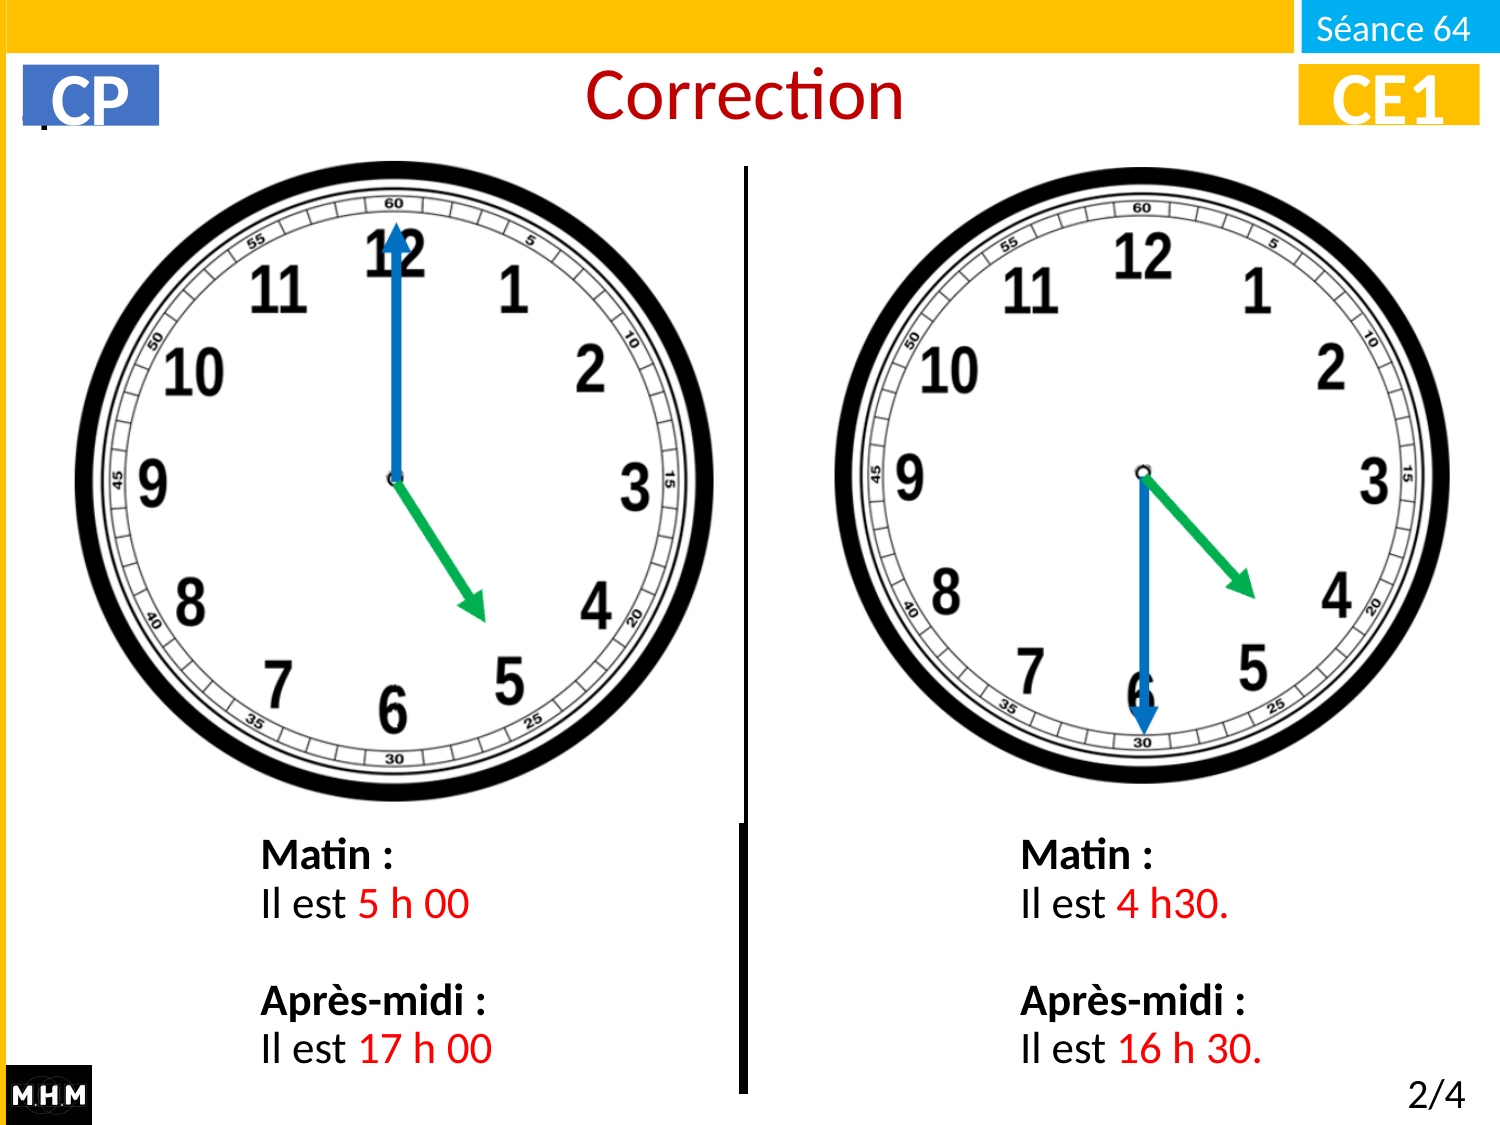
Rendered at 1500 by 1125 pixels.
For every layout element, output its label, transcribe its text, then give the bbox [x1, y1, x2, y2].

picture [814, 153, 1479, 813]
text_box Matin : Il est 4 h30. Après-midi : Il est 16 h 30. [1005, 822, 1358, 1082]
picture [50, 143, 744, 823]
text_box CP [22, 64, 160, 127]
text_box CE1 [1298, 63, 1481, 126]
title Correction [570, 45, 1500, 145]
text_box Matin : Il est 5 h 00 Après-midi : Il est 17 h 00 [245, 823, 598, 1082]
list 2/4 [1373, 1064, 1500, 1125]
picture [6, 1065, 92, 1125]
